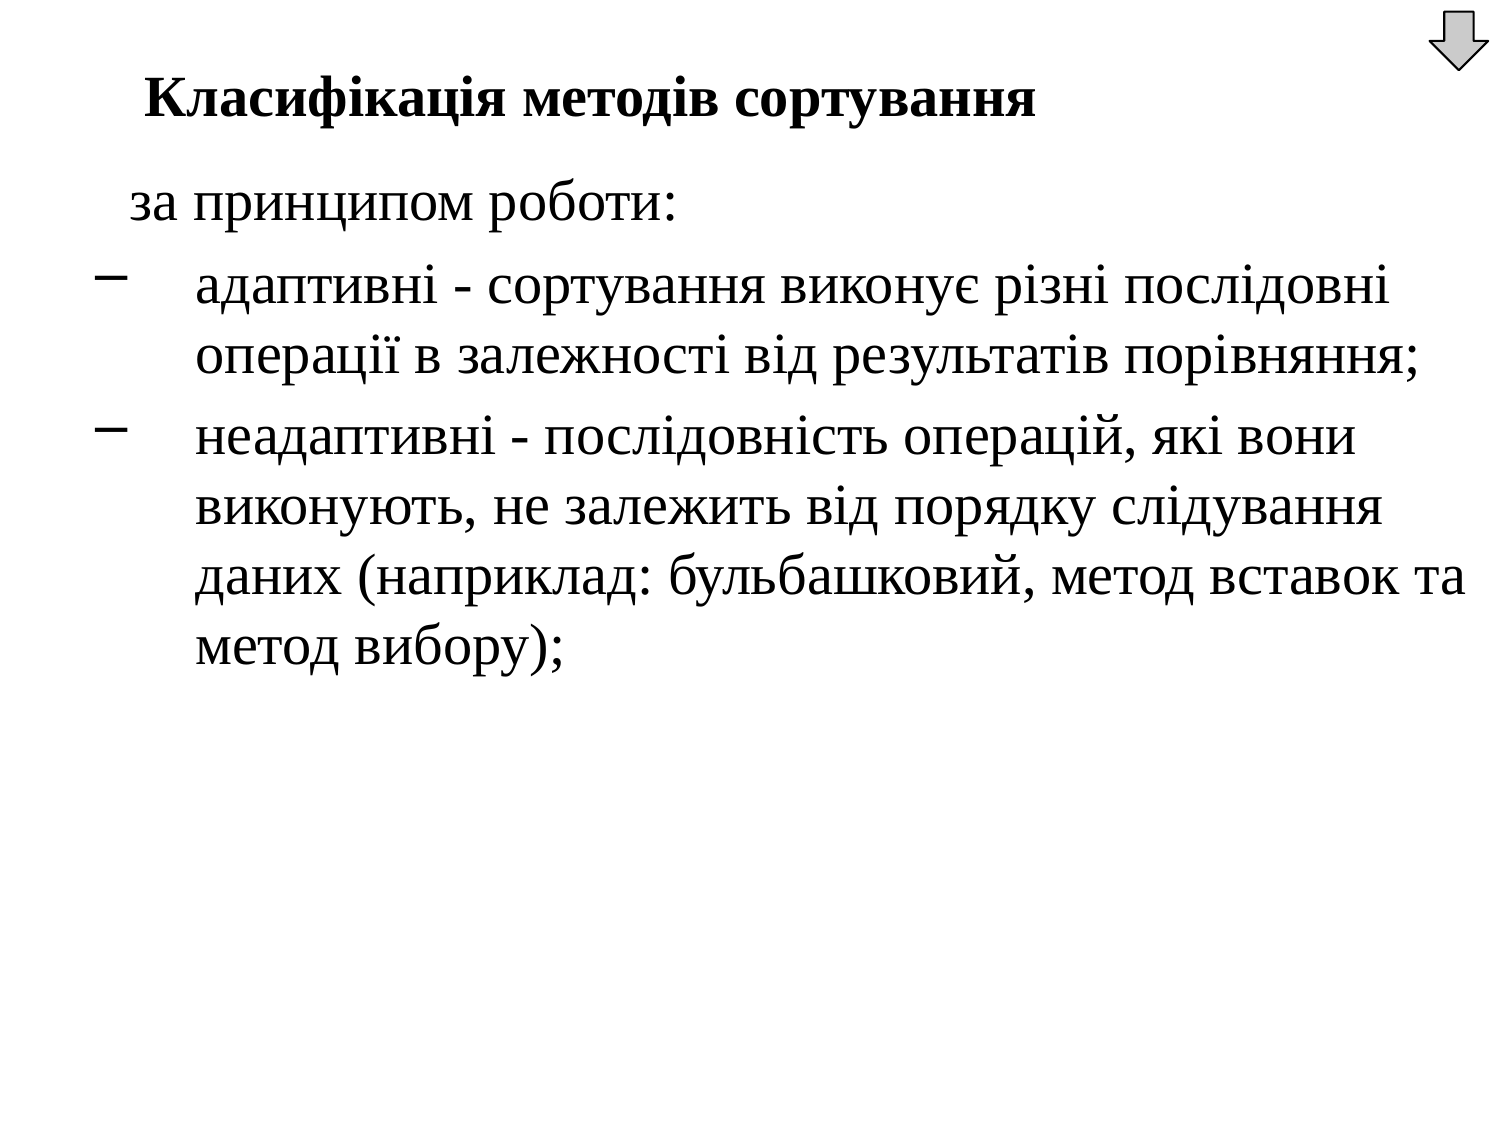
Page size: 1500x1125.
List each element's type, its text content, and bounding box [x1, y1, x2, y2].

text_box [1429, 11, 1489, 71]
list Класифікація методів сортування за принципом роботи: адаптивні - сортування виконує різні послідовні операції в залежності від результатів порівняння; неадаптивні - послідовність операцій, які вони виконують, не залежить від порядку слідування даних (наприклад: бульбашковий, метод вставок та метод вибору); [0, 58, 1500, 1125]
